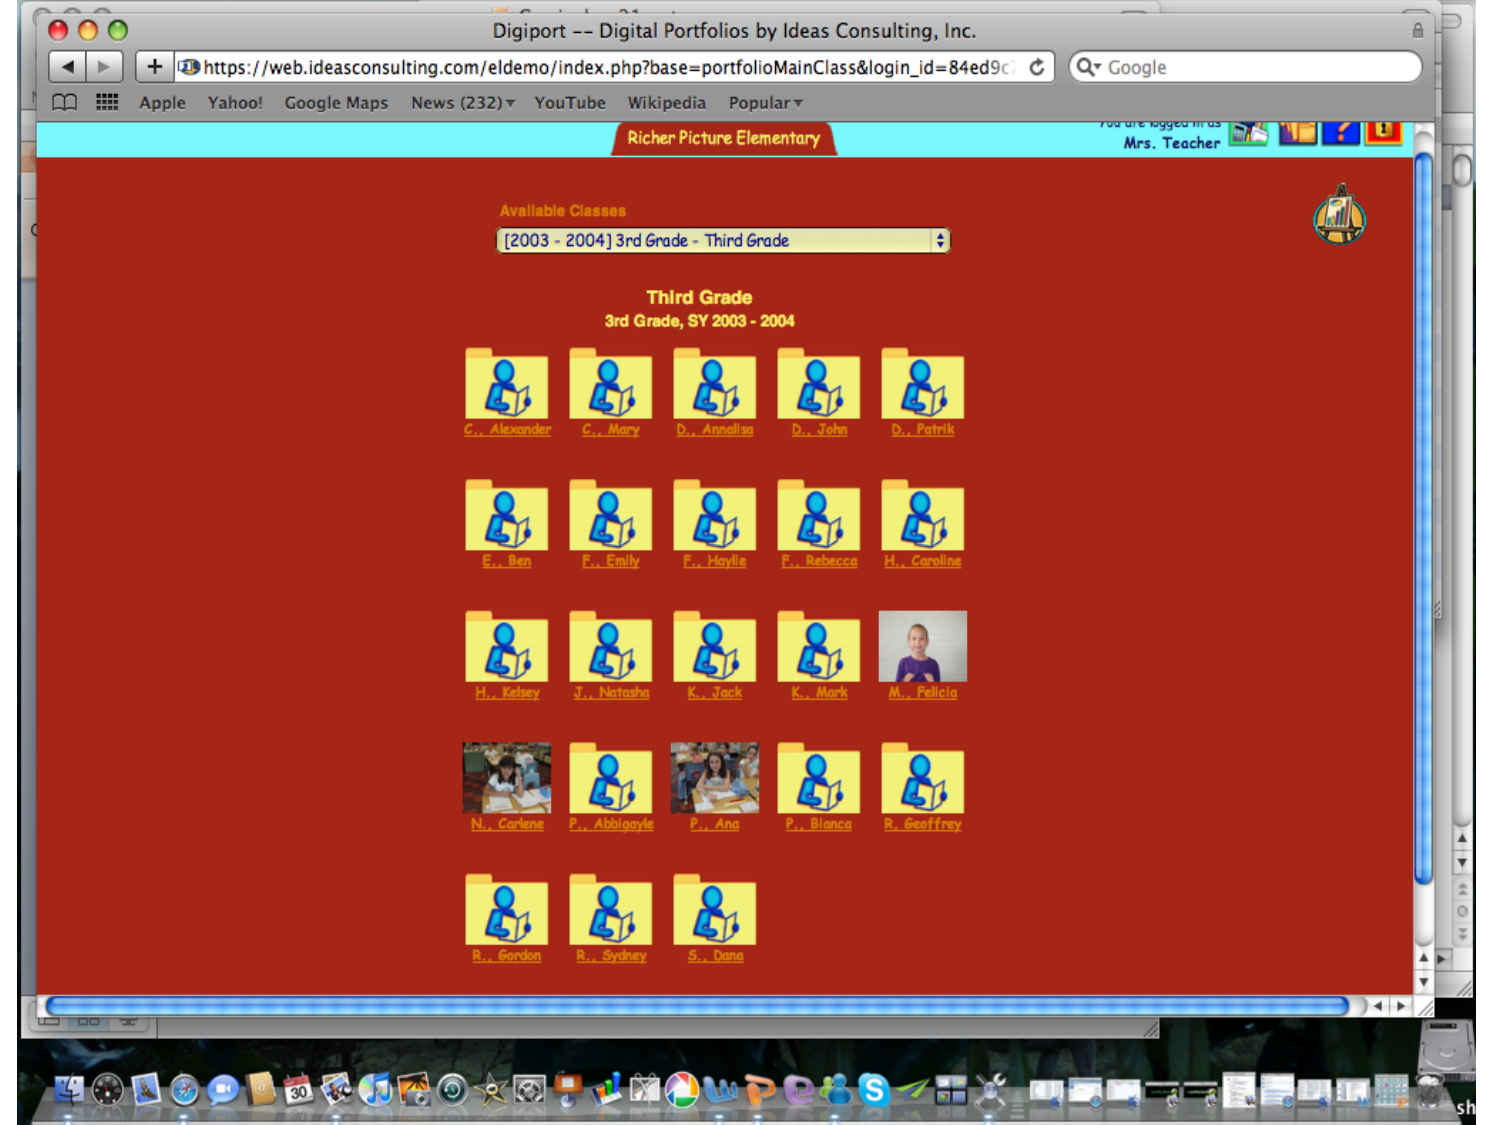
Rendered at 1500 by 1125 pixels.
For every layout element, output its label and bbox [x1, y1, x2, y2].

list [0, 0, 1500, 1125]
